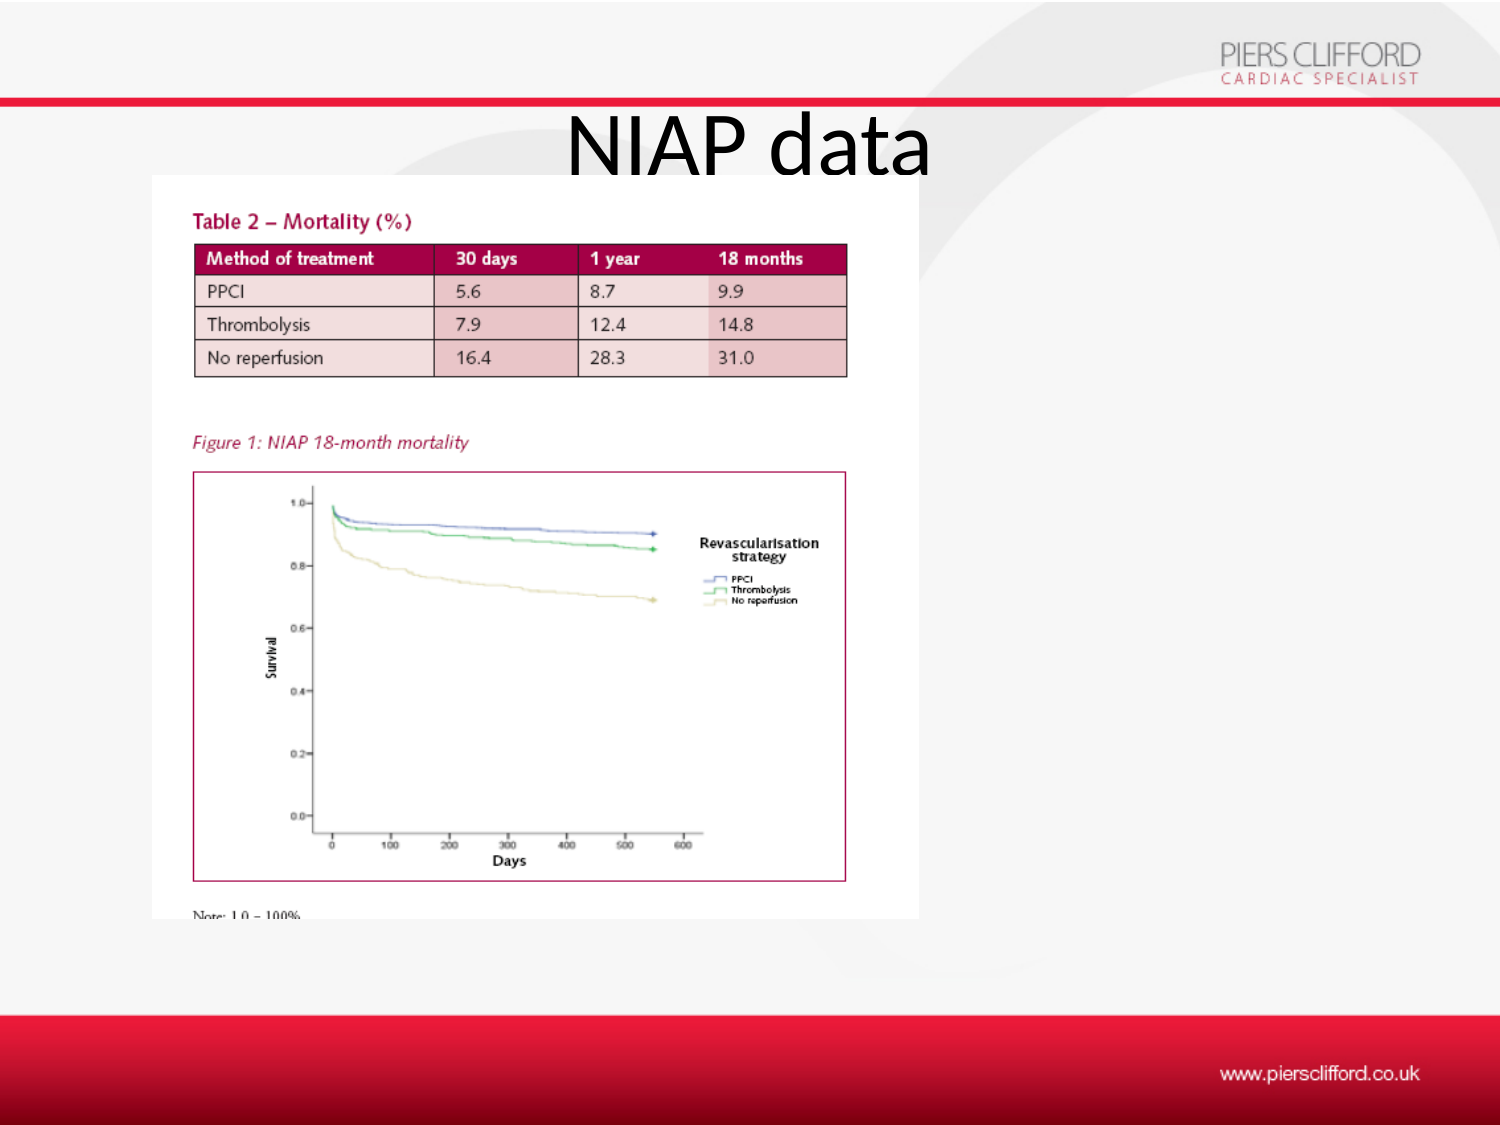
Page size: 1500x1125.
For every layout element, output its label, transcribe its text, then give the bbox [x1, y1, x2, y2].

title NIAP data [74, 44, 1426, 233]
picture [0, 2, 1500, 1125]
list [152, 175, 919, 919]
